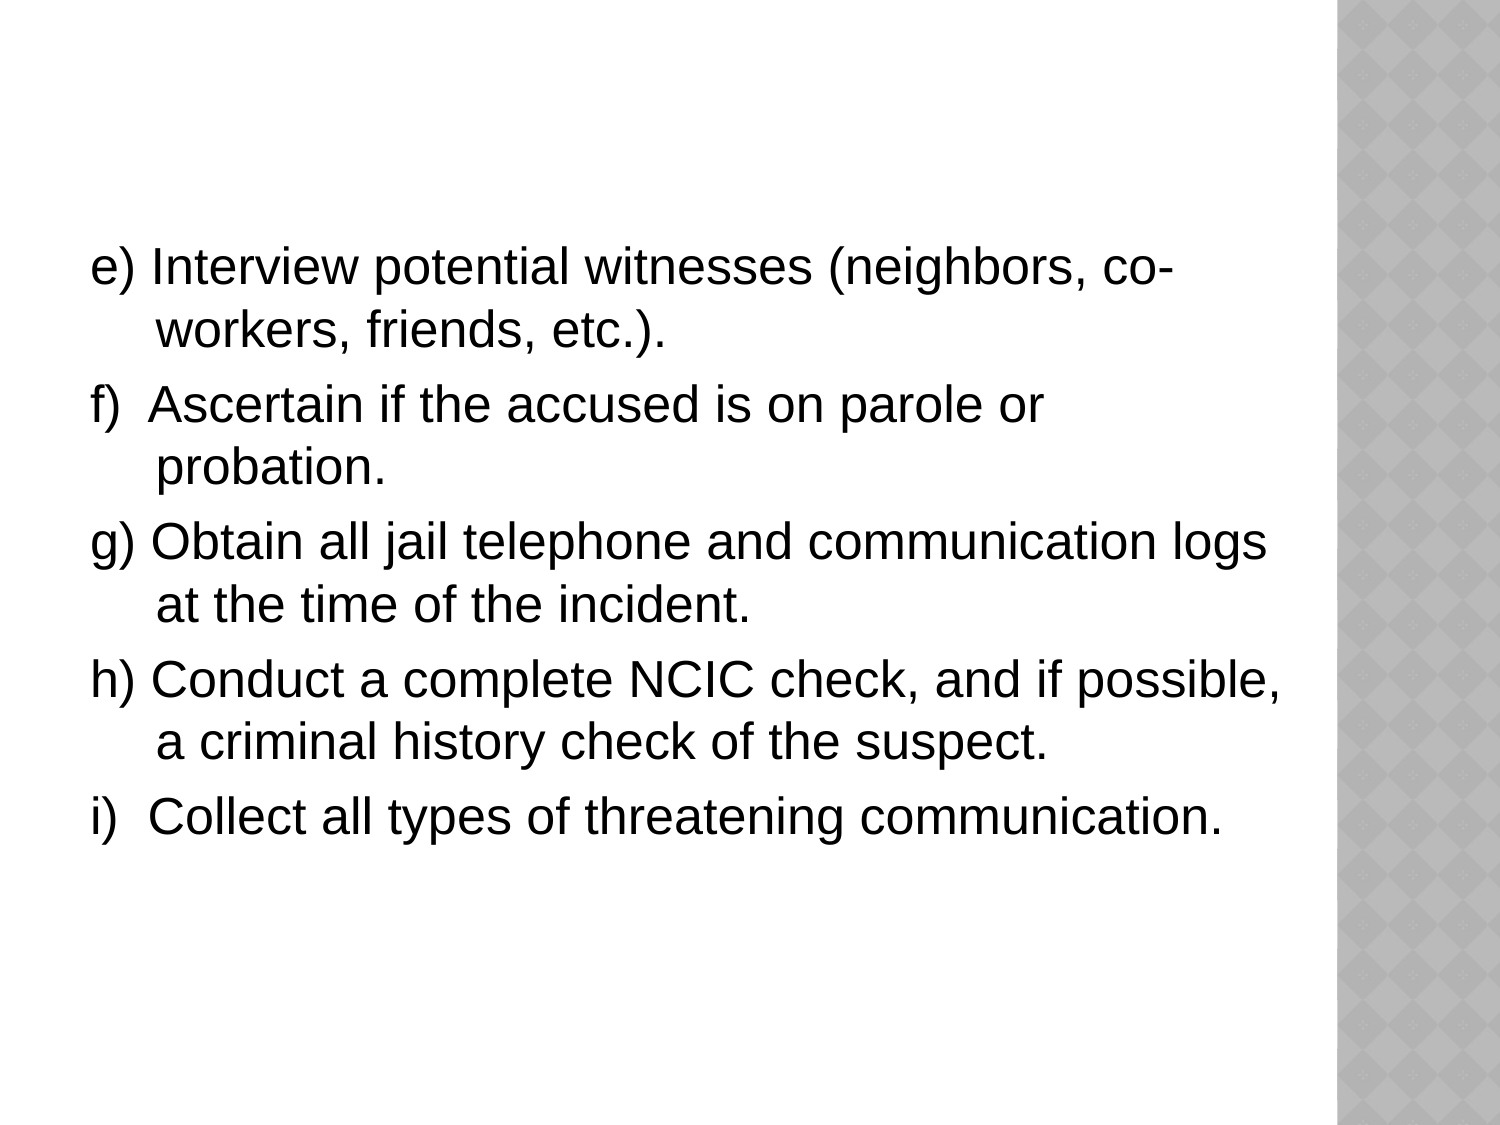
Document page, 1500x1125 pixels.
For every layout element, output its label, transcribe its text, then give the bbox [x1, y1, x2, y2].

list e) Interview potential witnesses (neighbors, co-workers, friends, etc.). f) Ascertain if the accused is on parole or probation. g) Obtain all jail telephone and communication logs at the time of the incident. h) Conduct a complete NCIC check, and if possible, a criminal history check of the suspect. i) Collect all types of threatening communication. [75, 224, 1300, 1060]
